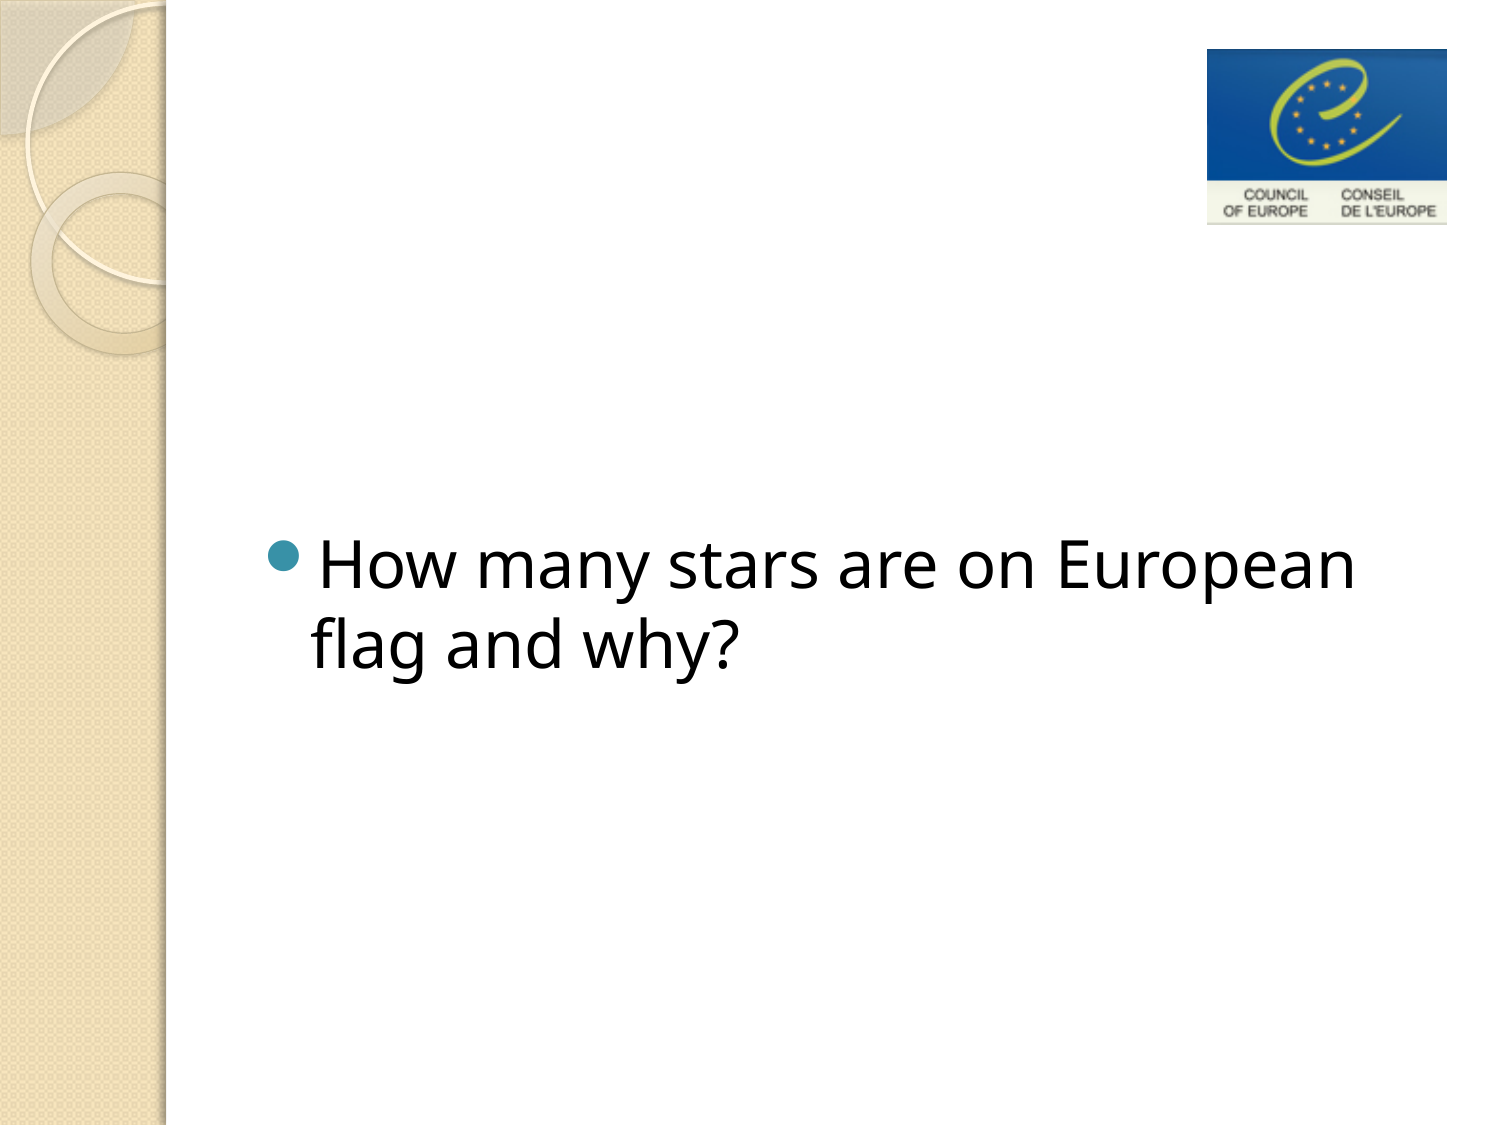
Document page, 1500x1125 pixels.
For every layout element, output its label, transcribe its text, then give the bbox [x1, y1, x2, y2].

list How many stars are on European flag and why? [235, 237, 1466, 1025]
picture [1206, 49, 1447, 226]
